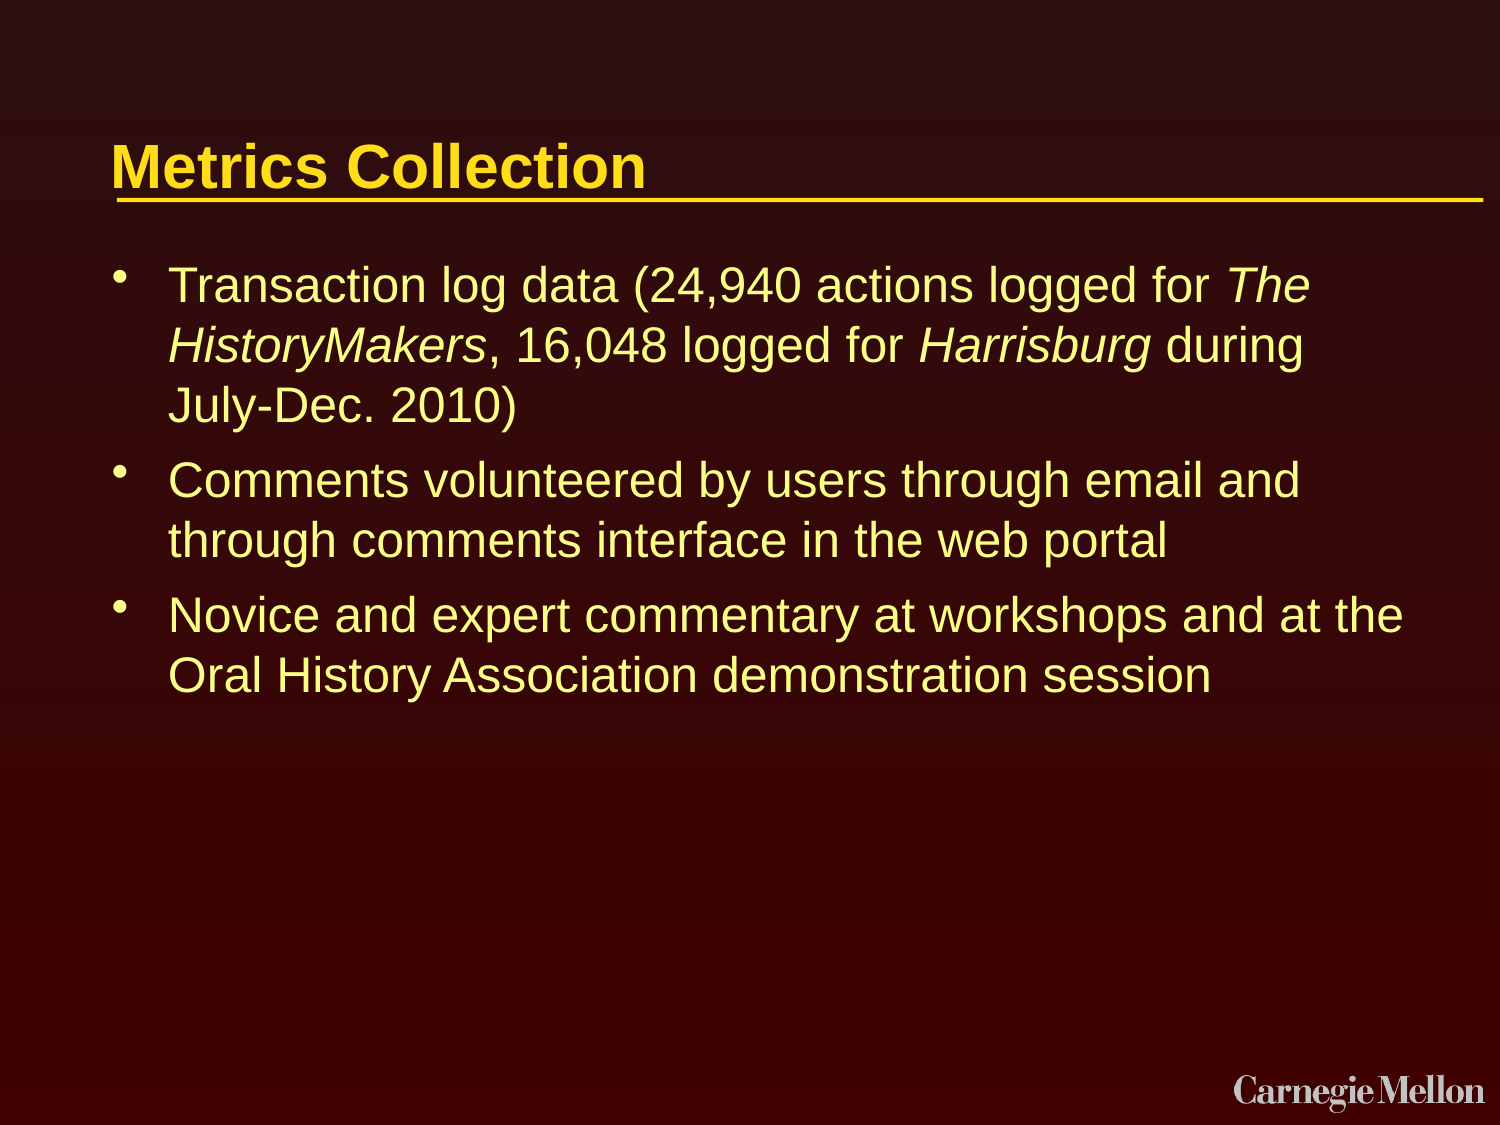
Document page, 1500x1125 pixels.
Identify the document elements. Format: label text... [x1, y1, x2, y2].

title Metrics Collection [95, 68, 1372, 258]
list Transaction log data (24,940 actions logged for The HistoryMakers, 16,048 logged for Harrisburg during July-Dec. 2010) Comments volunteered by users through email and through comments interface in the web portal Novice and expert commentary at workshops and at the Oral History Association demonstration session [96, 244, 1423, 1034]
picture [1234, 1074, 1485, 1113]
